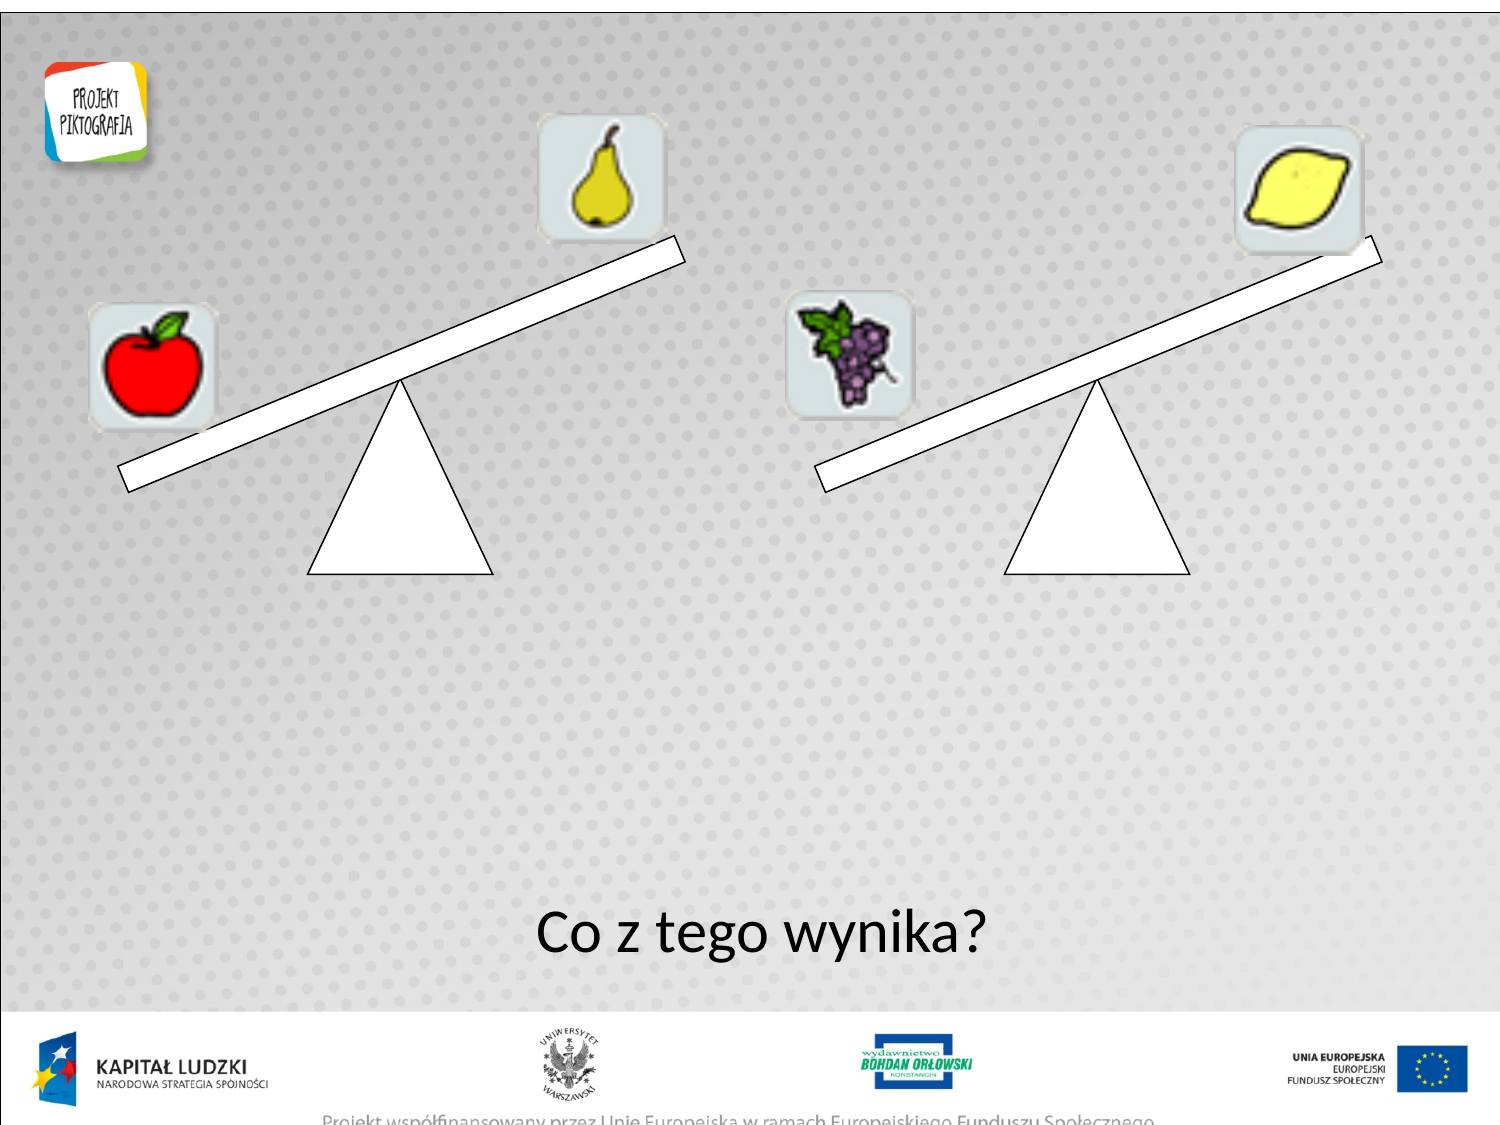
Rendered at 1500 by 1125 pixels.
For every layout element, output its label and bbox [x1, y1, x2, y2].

picture [0, 11, 1500, 1125]
list [100, 349, 703, 575]
text_box [796, 349, 1400, 575]
